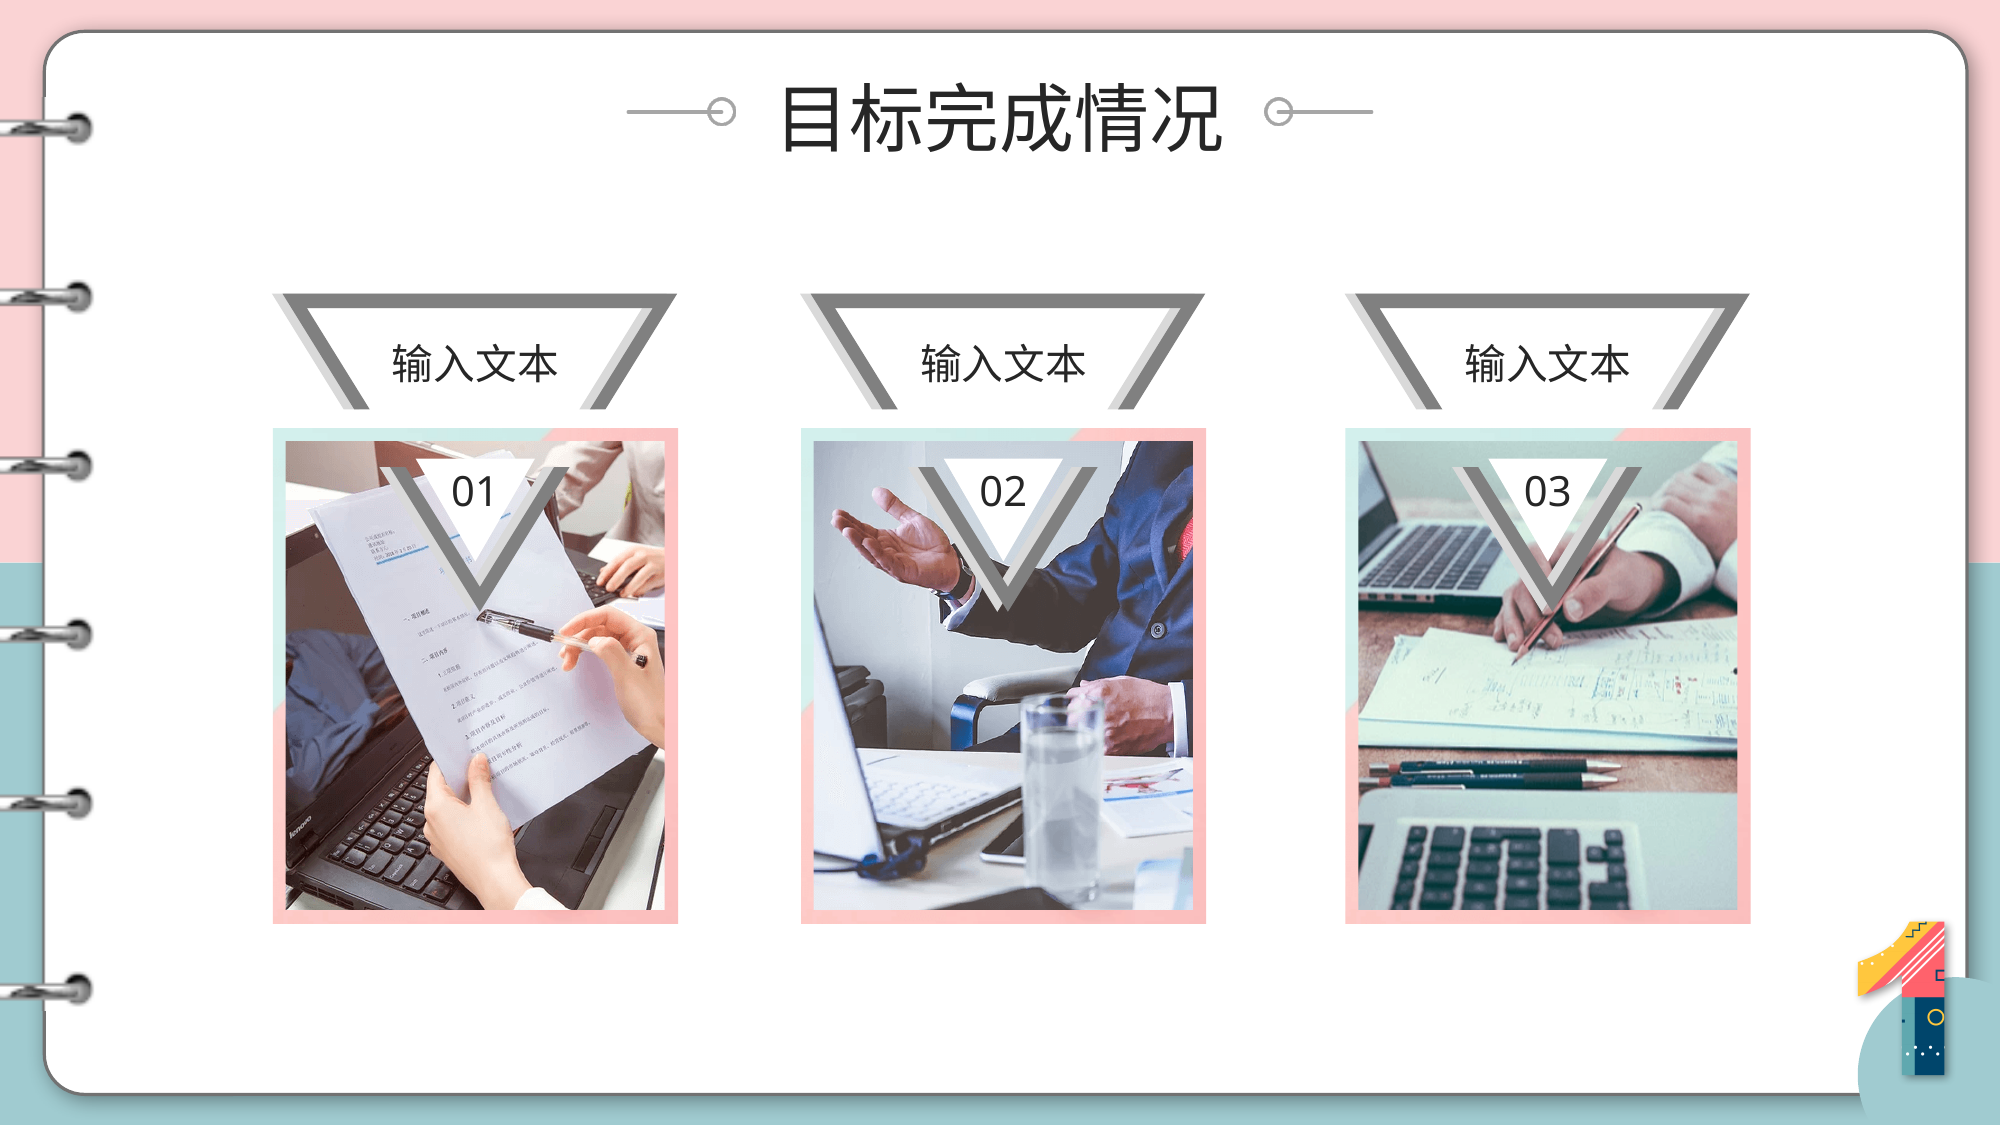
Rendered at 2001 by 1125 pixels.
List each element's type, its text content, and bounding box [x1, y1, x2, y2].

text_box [1345, 428, 1751, 924]
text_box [271, 293, 678, 612]
picture [0, 97, 485, 1011]
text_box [272, 428, 679, 924]
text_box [1344, 293, 1750, 612]
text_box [800, 428, 1207, 924]
picture [1857, 921, 1945, 1076]
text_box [799, 293, 1206, 612]
text_box [1856, 976, 2000, 1125]
text_box 目标完成情况 [678, 64, 1322, 169]
picture [1263, 97, 1293, 126]
picture [707, 97, 736, 126]
